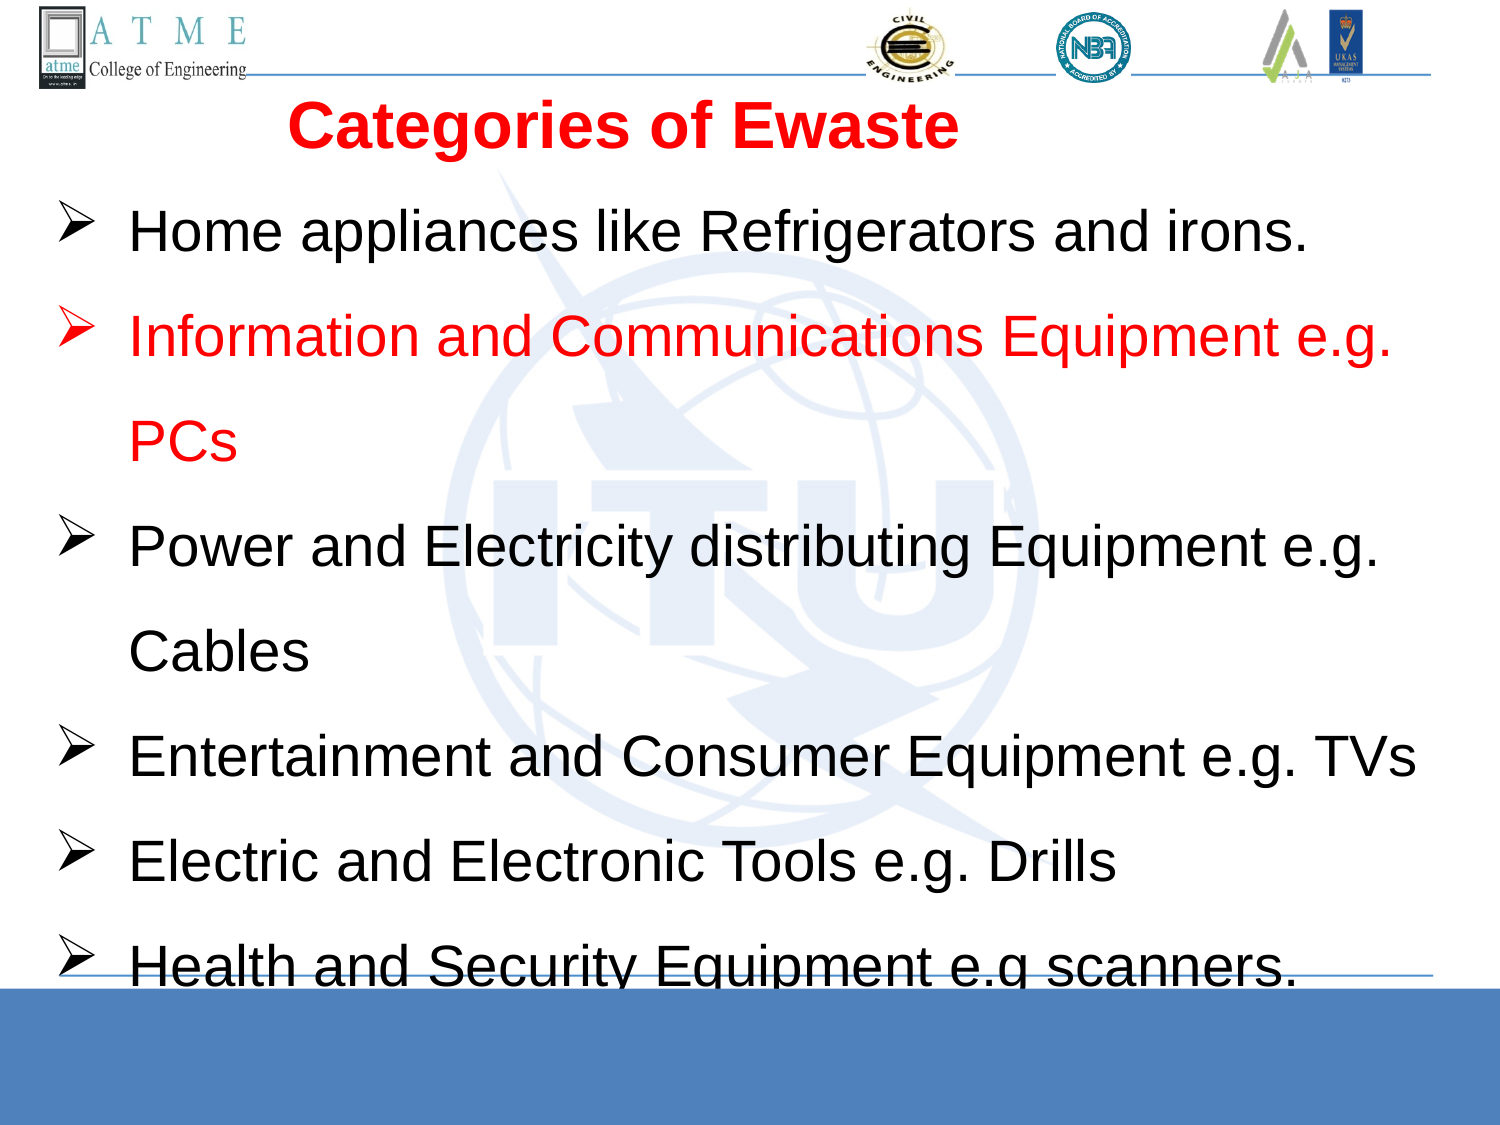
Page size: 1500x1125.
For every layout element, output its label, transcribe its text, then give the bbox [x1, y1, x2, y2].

picture [1096, 50, 1132, 84]
text_box [0, 988, 1500, 1125]
picture [0, 0, 1500, 988]
text_box Home appliances like Refrigerators and irons. Information and Communications Equipment e.g. PCs Power and Electricity distributing Equipment e.g. Cables Entertainment and Consumer Equipment e.g. TVs Electric and Electronic Tools e.g. Drills Health and Security Equipment e.g scanners. Lighting and alarm Equipment e.g Lamps. [39, 150, 1479, 925]
text_box Categories of Ewaste [0, 45, 1212, 187]
